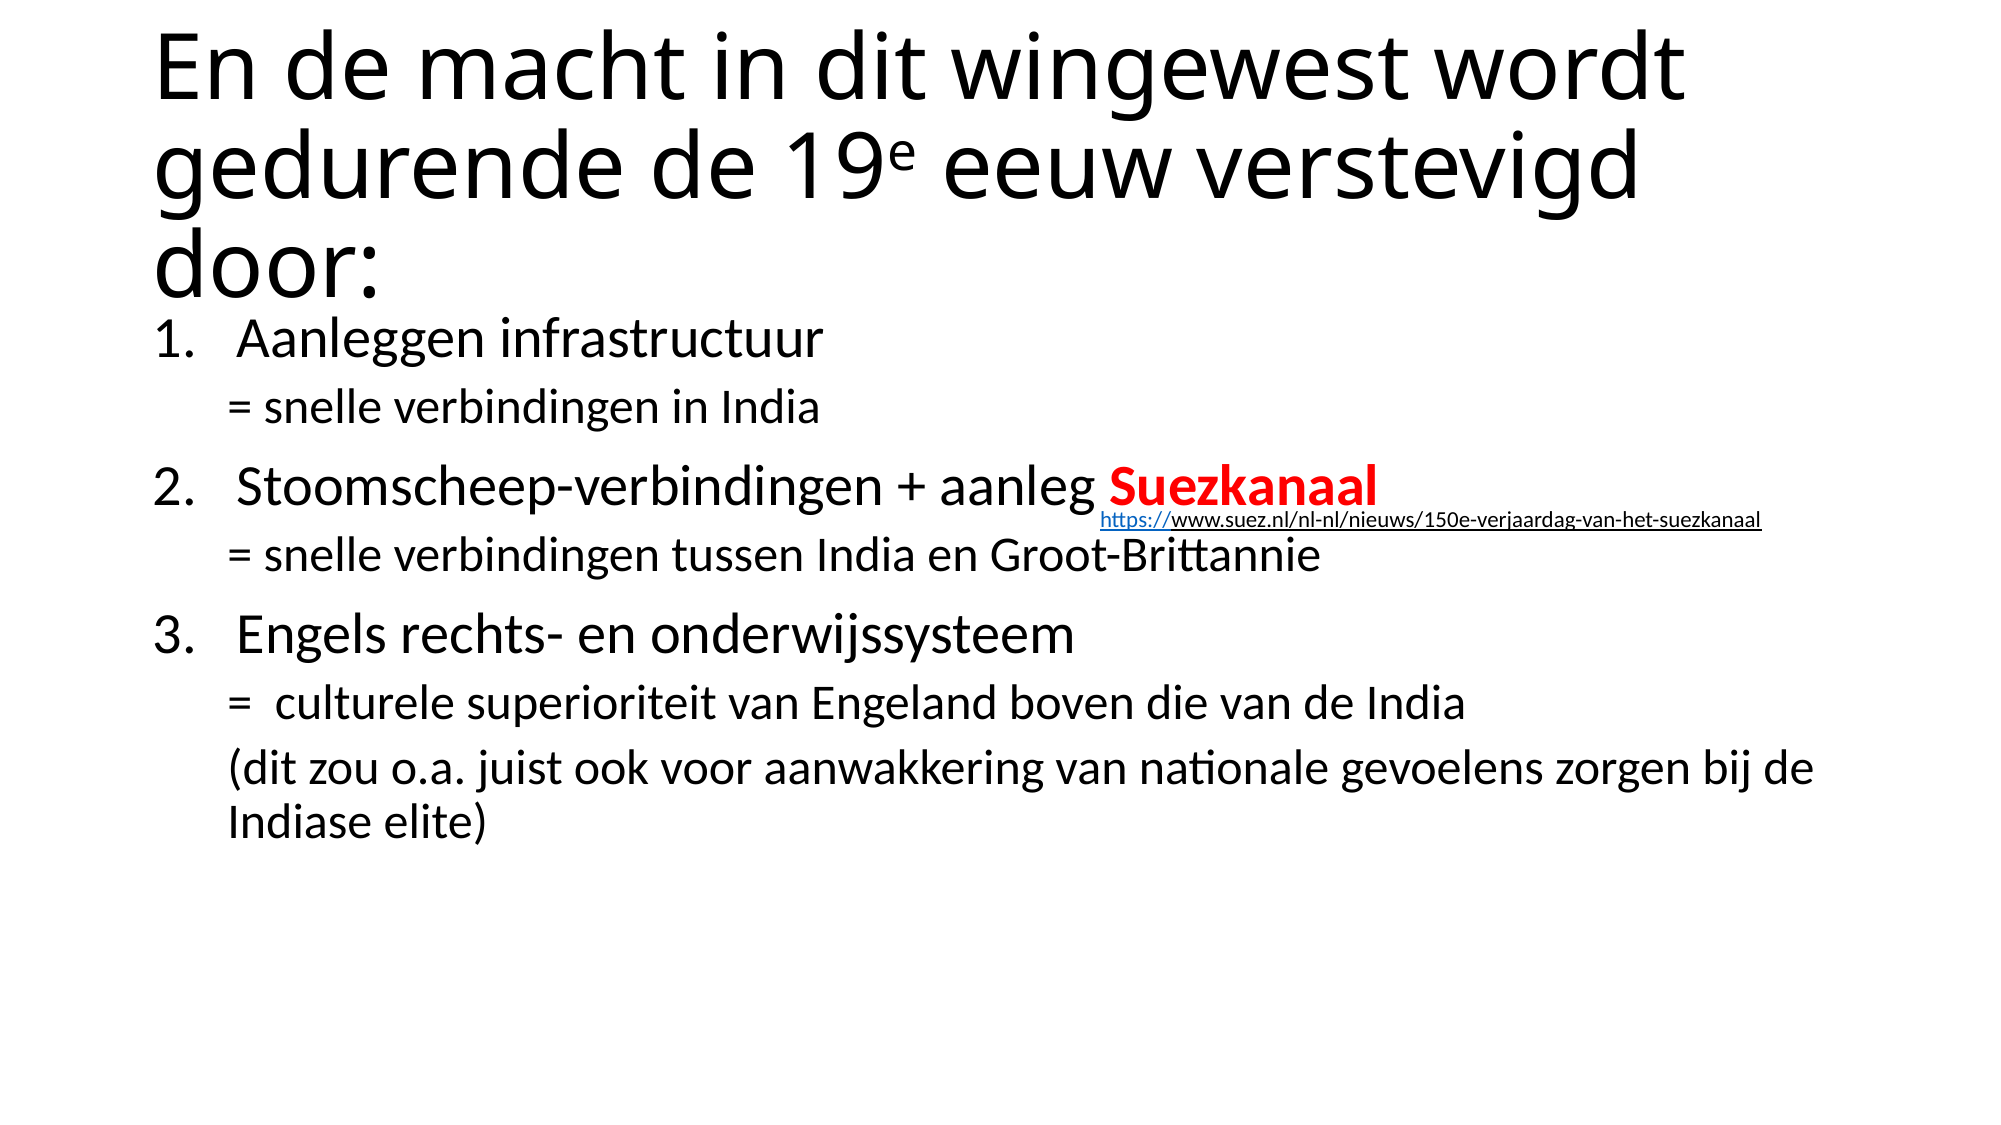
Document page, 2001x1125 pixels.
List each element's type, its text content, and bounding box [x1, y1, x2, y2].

title En de macht in dit wingewest wordt gedurende de 19e eeuw verstevigd door: [137, 59, 1863, 278]
list Aanleggen infrastructuur = snelle verbindingen in India Stoomscheep-verbindingen + aanleg Suezkanaal = snelle verbindingen tussen India en Groot-Brittannie Engels rechts- en onderwijssysteem = culturele superioriteit van Engeland boven die van de India (dit zou o.a. juist ook voor aanwakkering van nationale gevoelens zorgen bij de Indiase elite) [137, 299, 1863, 1014]
text_box https://www.suez.nl/nl-nl/nieuws/150e-verjaardag-van-het-suezkanaal [1085, 497, 2000, 540]
